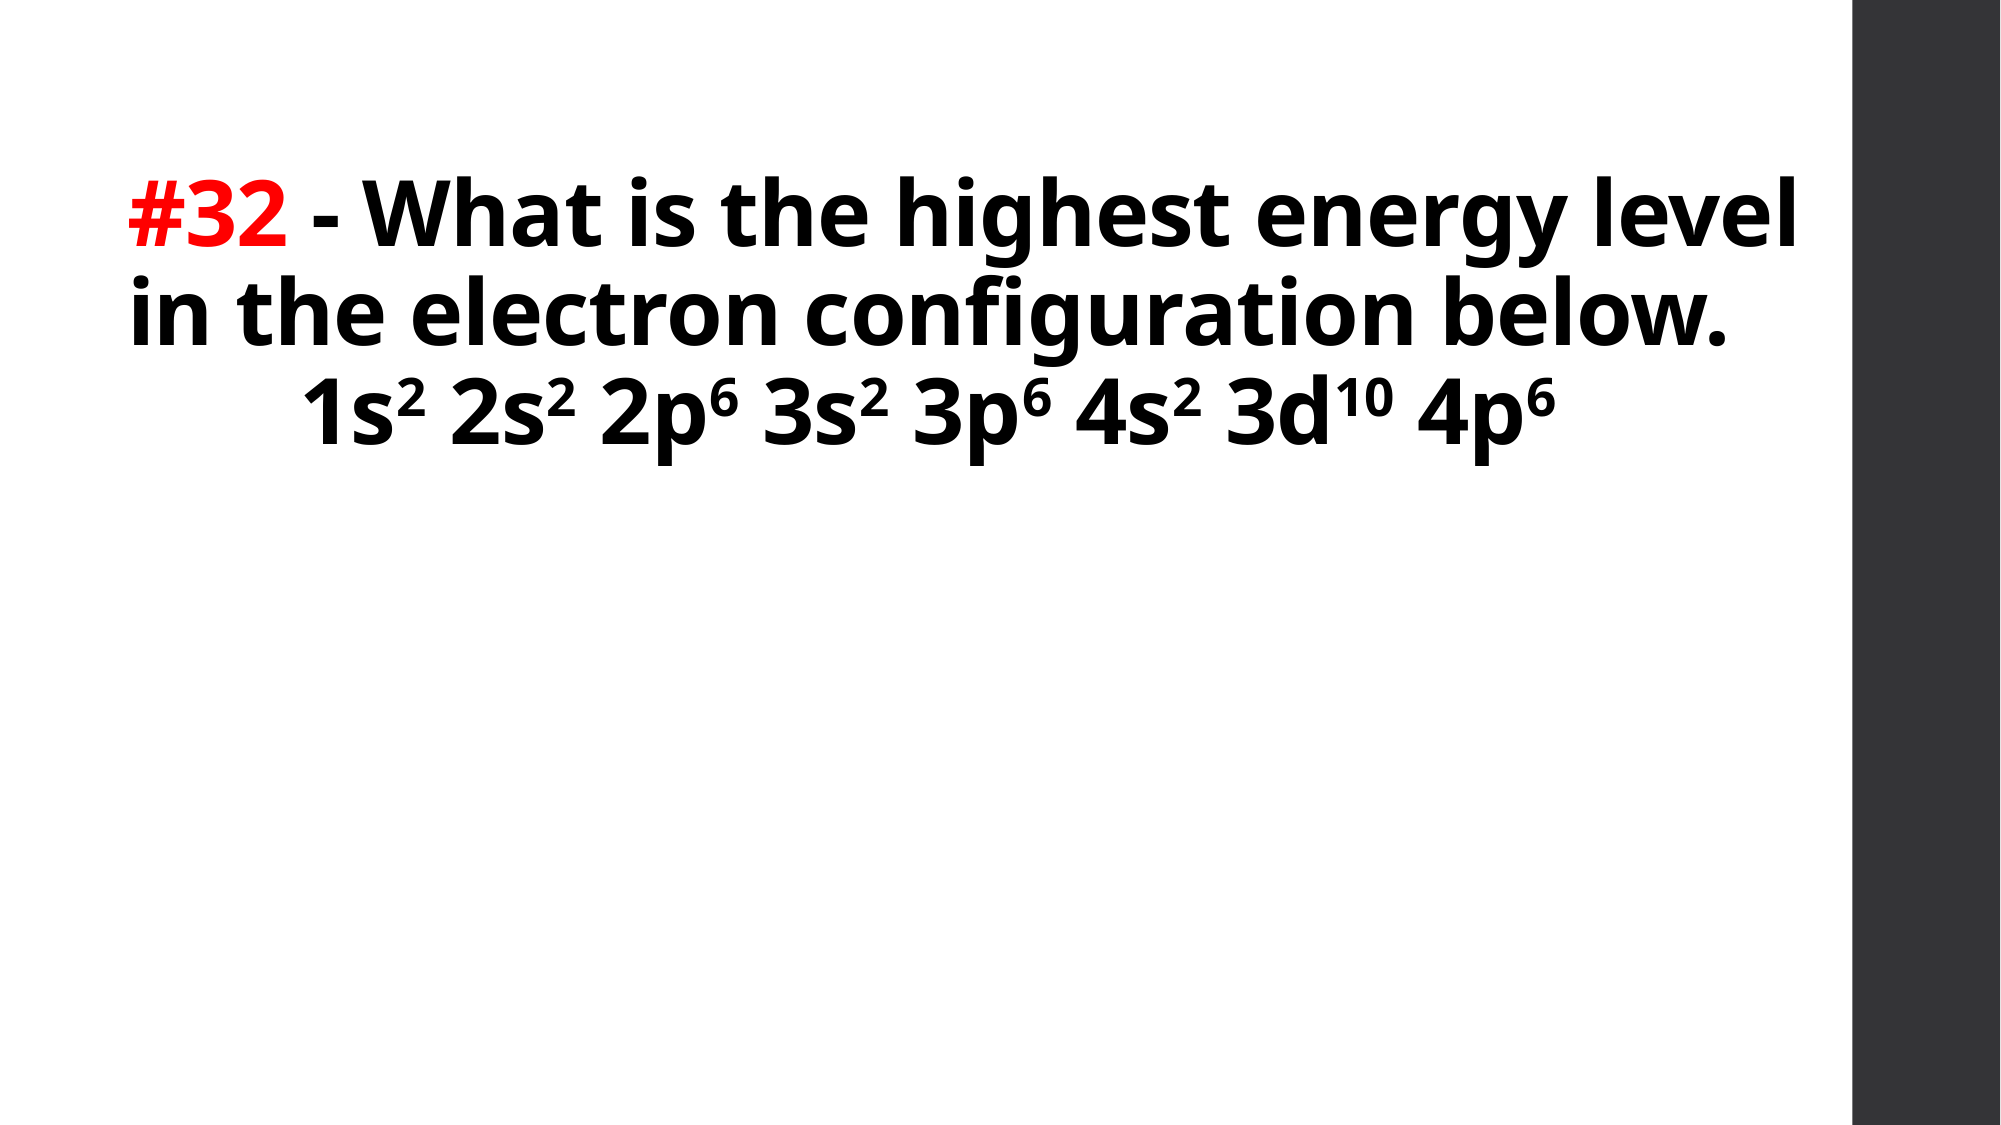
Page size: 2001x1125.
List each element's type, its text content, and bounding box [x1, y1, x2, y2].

title #32 - What is the highest energy level in the electron configuration below. 1s2 2s2 2p6 3s2 3p6 4s2 3d10 4p6 [112, 87, 1818, 472]
